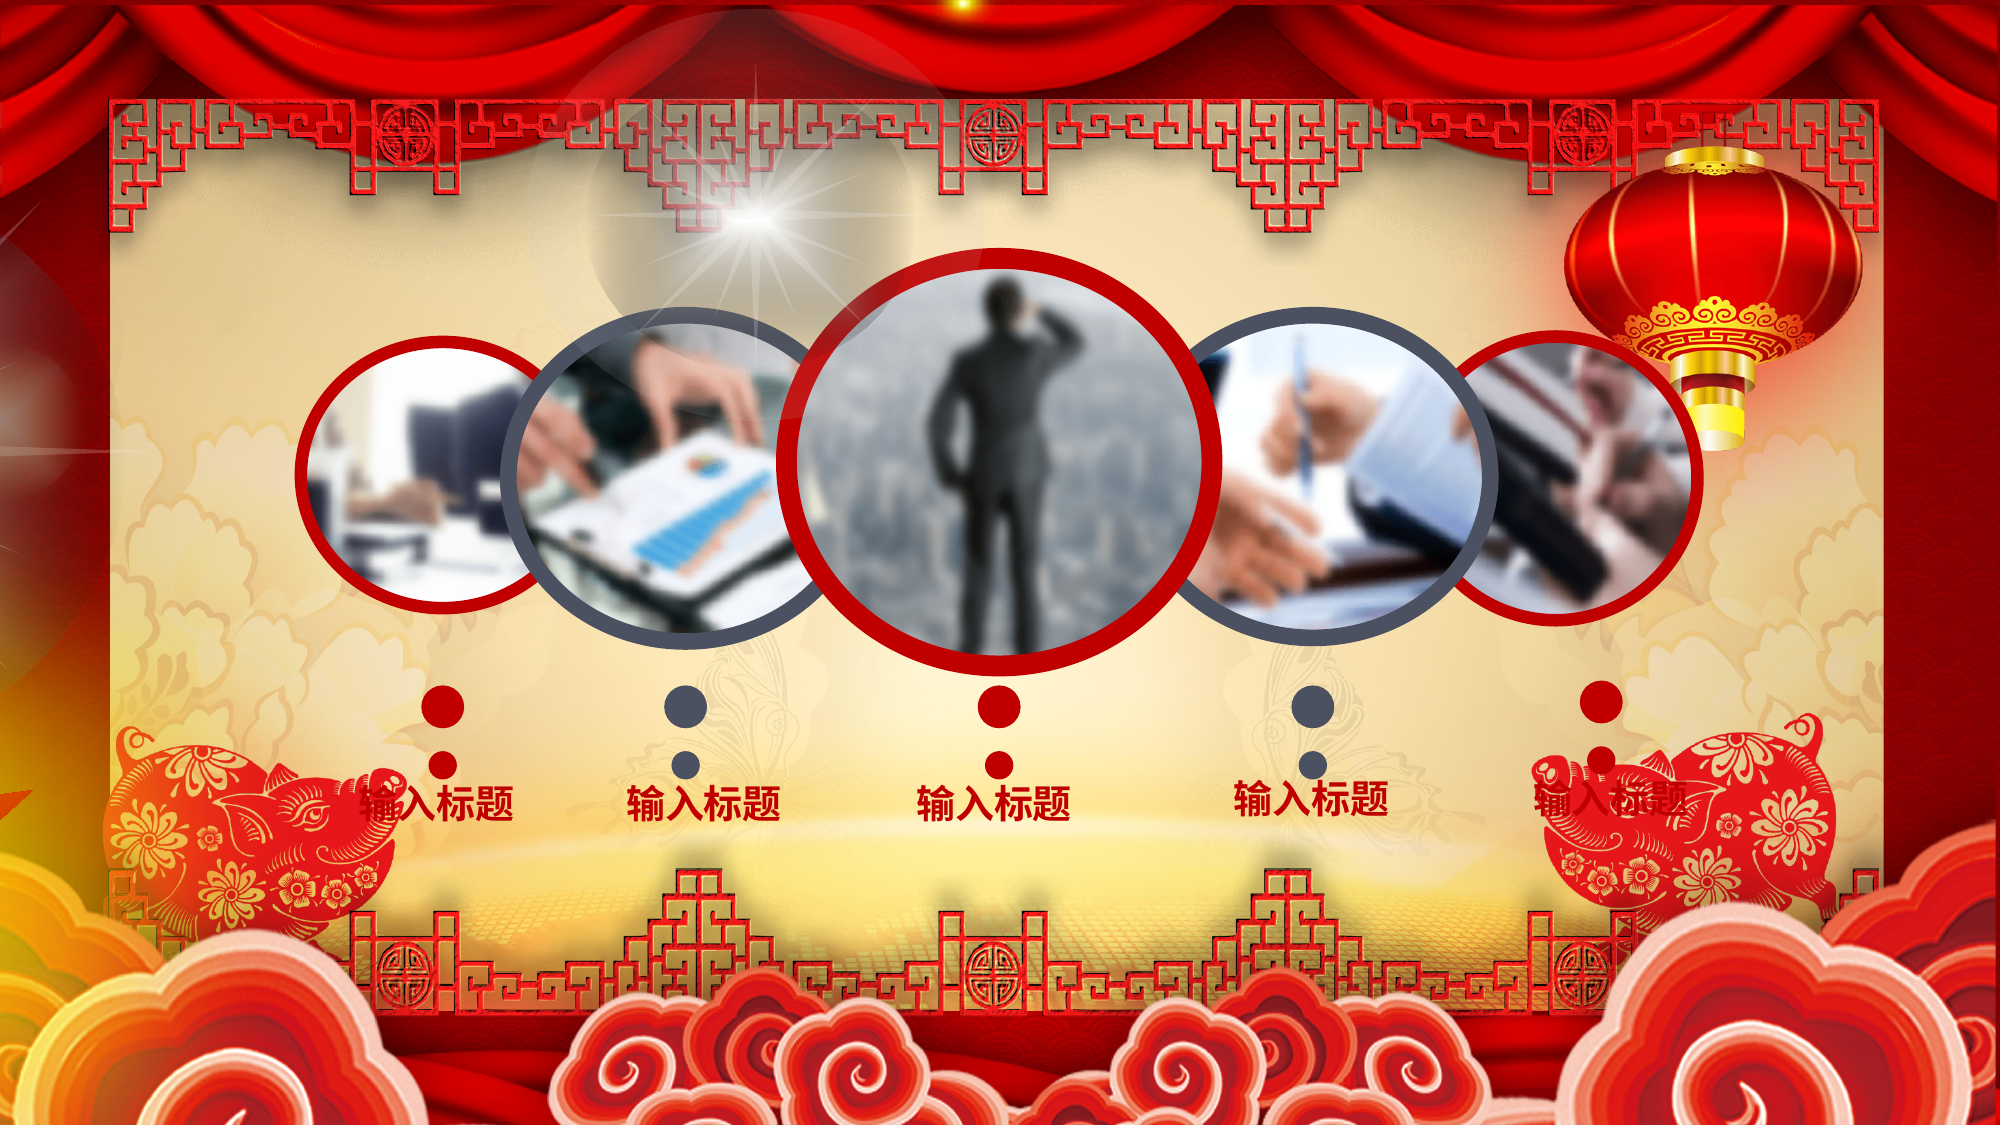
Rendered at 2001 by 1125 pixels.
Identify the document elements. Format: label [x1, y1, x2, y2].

text_box [1320, 306, 1449, 315]
text_box [1491, 336, 1769, 830]
text_box [0, 144, 150, 762]
text_box [150, 306, 525, 696]
text_box [1212, 306, 1306, 315]
text_box [1212, 315, 1491, 830]
text_box [1769, 538, 1885, 735]
text_box [508, 315, 786, 835]
picture [0, 0, 2000, 1125]
text_box [300, 341, 508, 835]
text_box [786, 258, 1212, 835]
text_box [525, 8, 985, 421]
